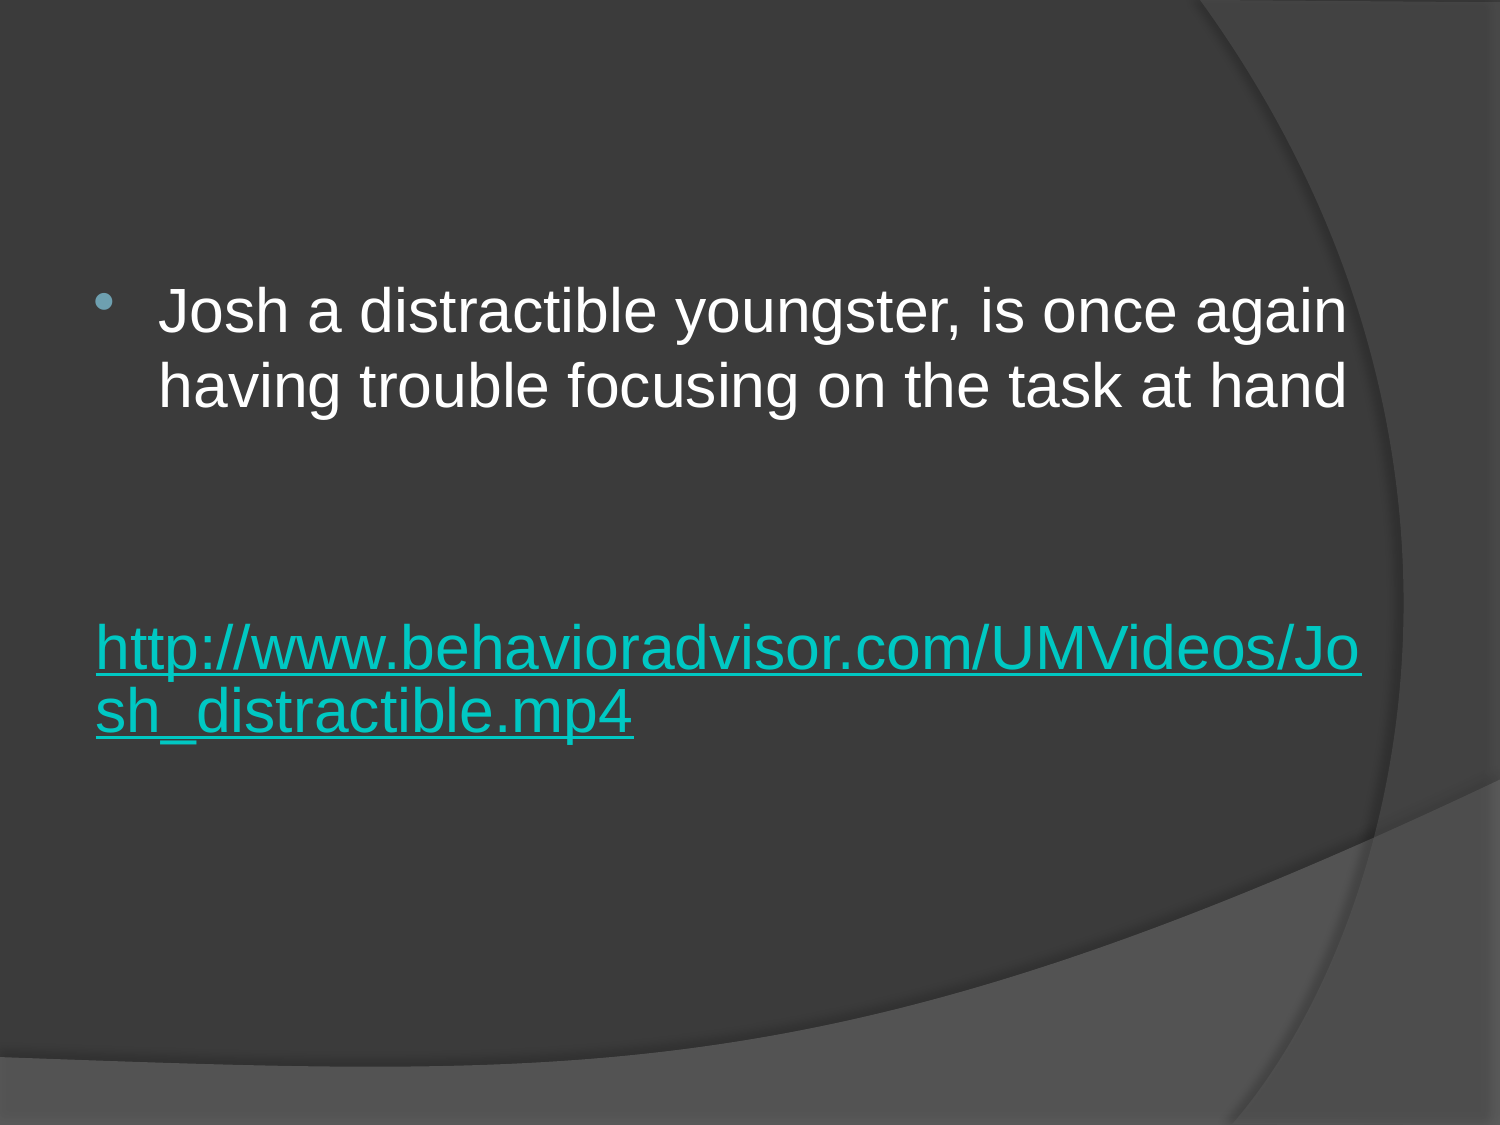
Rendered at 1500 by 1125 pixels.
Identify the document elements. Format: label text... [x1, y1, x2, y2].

list Josh a distractible youngster, is once again having trouble focusing on the task at hand http://www.behavioradvisor.com/UMVideos/Josh_distractible.mp4 [75, 262, 1388, 1005]
